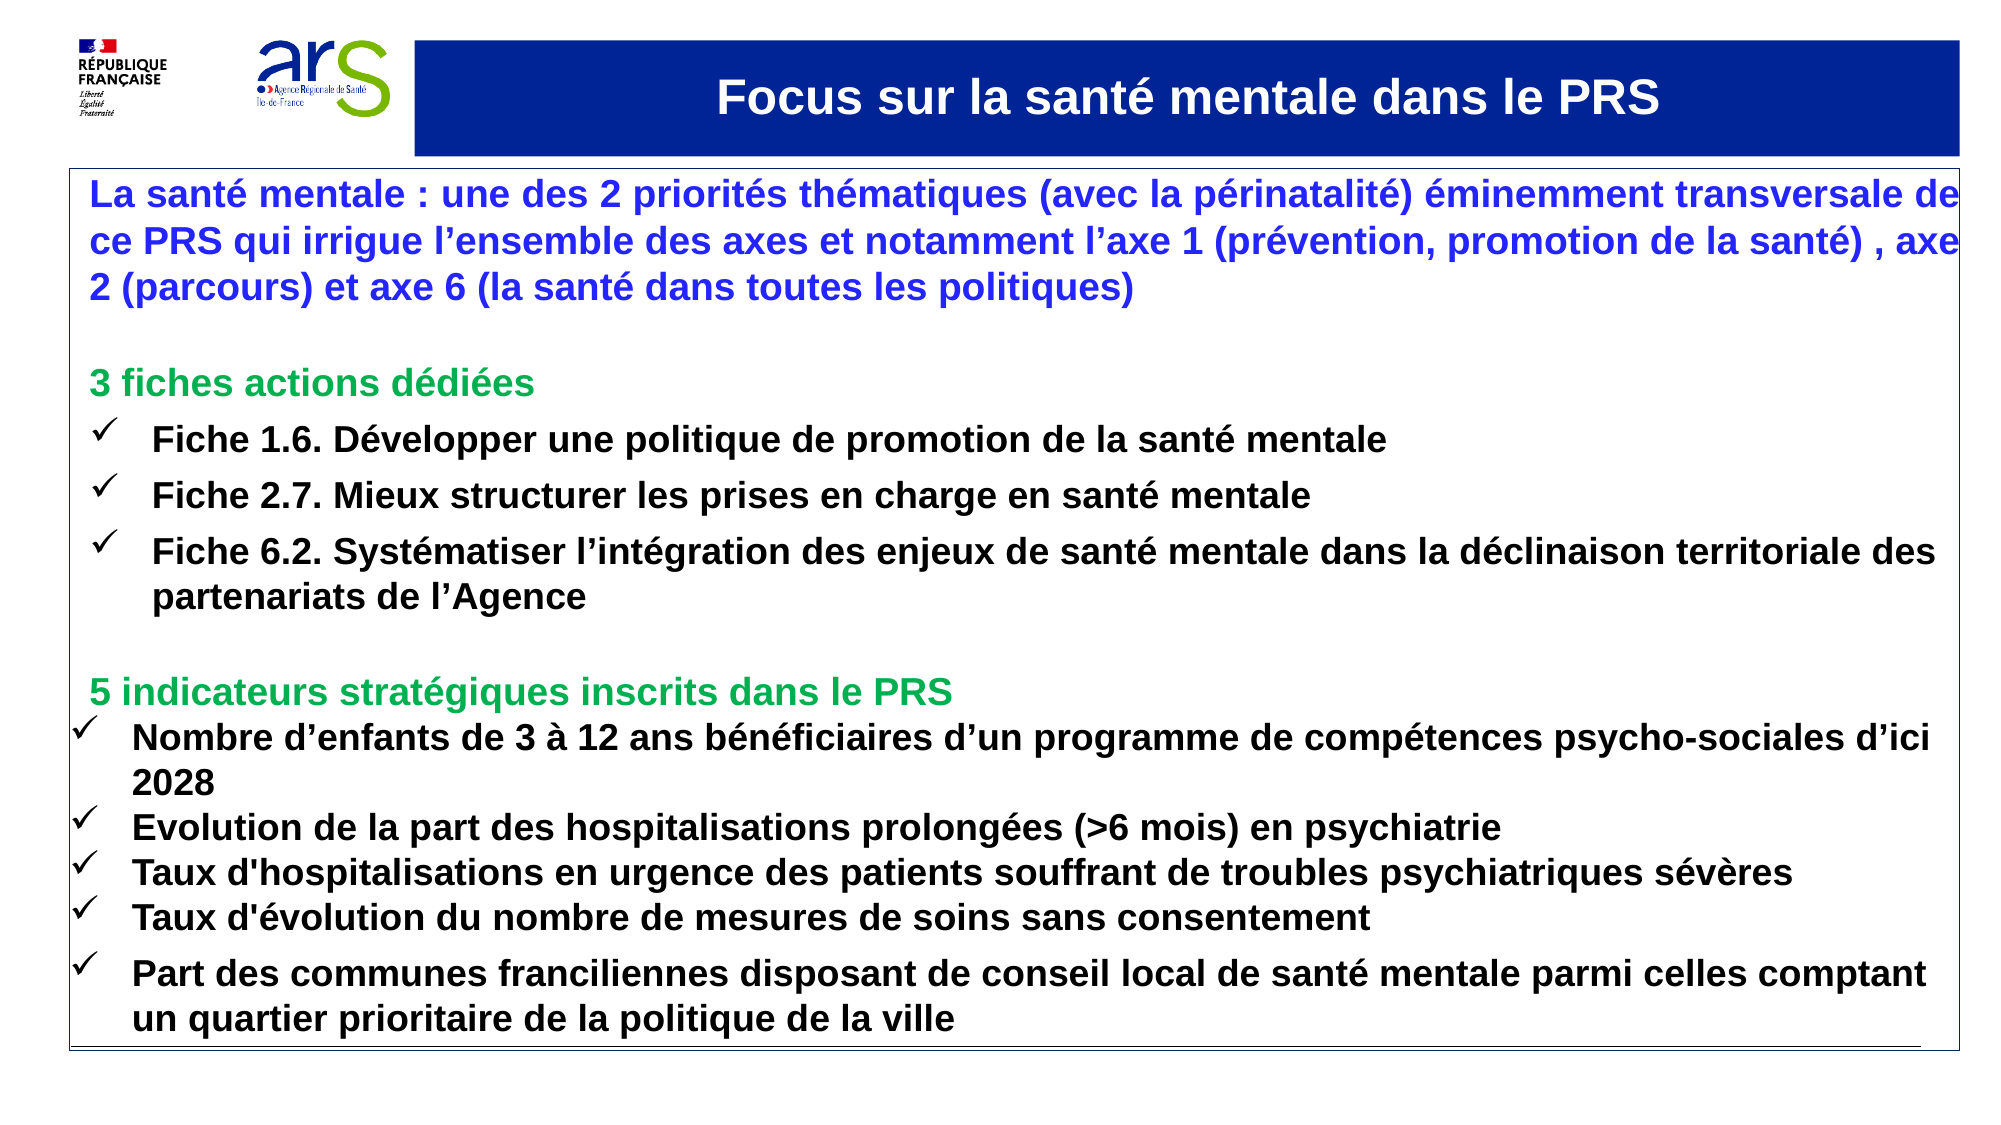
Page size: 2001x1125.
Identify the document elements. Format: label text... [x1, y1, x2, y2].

picture [63, 23, 182, 142]
picture [256, 40, 390, 117]
text_box Focus sur la santé mentale dans le PRS [414, 40, 1960, 157]
list La santé mentale : une des 2 priorités thématiques (avec la périnatalité) éminemment transversale de ce PRS qui irrigue l’ensemble des axes et notamment l’axe 1 (prévention, promotion de la santé) , axe 2 (parcours) et axe 6 (la santé dans toutes les politiques) 3 fiches actions dédiées Fiche 1.6. Développer une politique de promotion de la santé mentale Fiche 2.7. Mieux structurer les prises en charge en santé mentale Fiche 6.2. Systématiser l’intégration des enjeux de santé mentale dans la déclinaison territoriale des partenariats de l’Agence 5 indicateurs stratégiques inscrits dans le PRS Nombre d’enfants de 3 à 12 ans bénéficiaires d’un programme de compétences psycho-sociales d’ici 2028 Evolution de la part des hospitalisations prolongées (>6 mois) en psychiatrie Taux d'hospitalisations en urgence des patients souffrant de troubles psychiatriques sévères Taux d'évolution du nombre de mesures de soins sans consentement Part des communes franciliennes disposant de conseil local de santé mentale parmi celles comptant un quartier prioritaire de la politique de la ville [69, 168, 1960, 1051]
